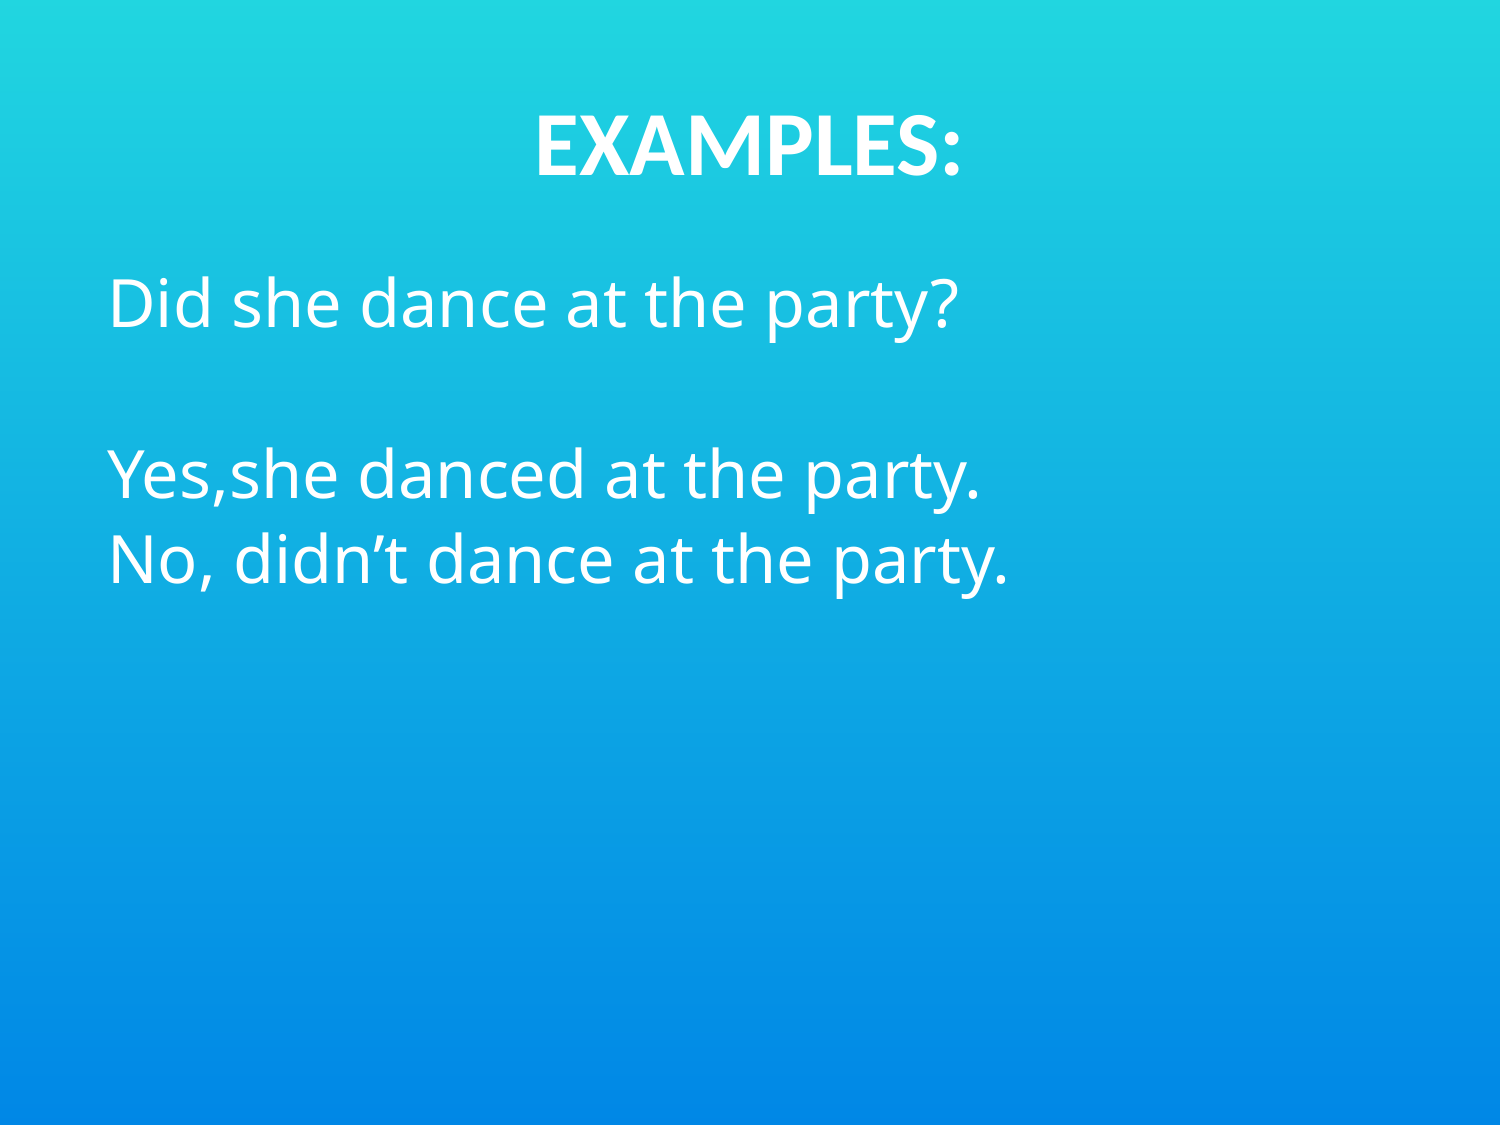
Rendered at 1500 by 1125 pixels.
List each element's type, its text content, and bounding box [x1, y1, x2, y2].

title EXAMPLES: [75, 45, 1425, 233]
list Did she dance at the party? Yes,she danced at the party. No, didn’t dance at the party. [75, 262, 1425, 1005]
